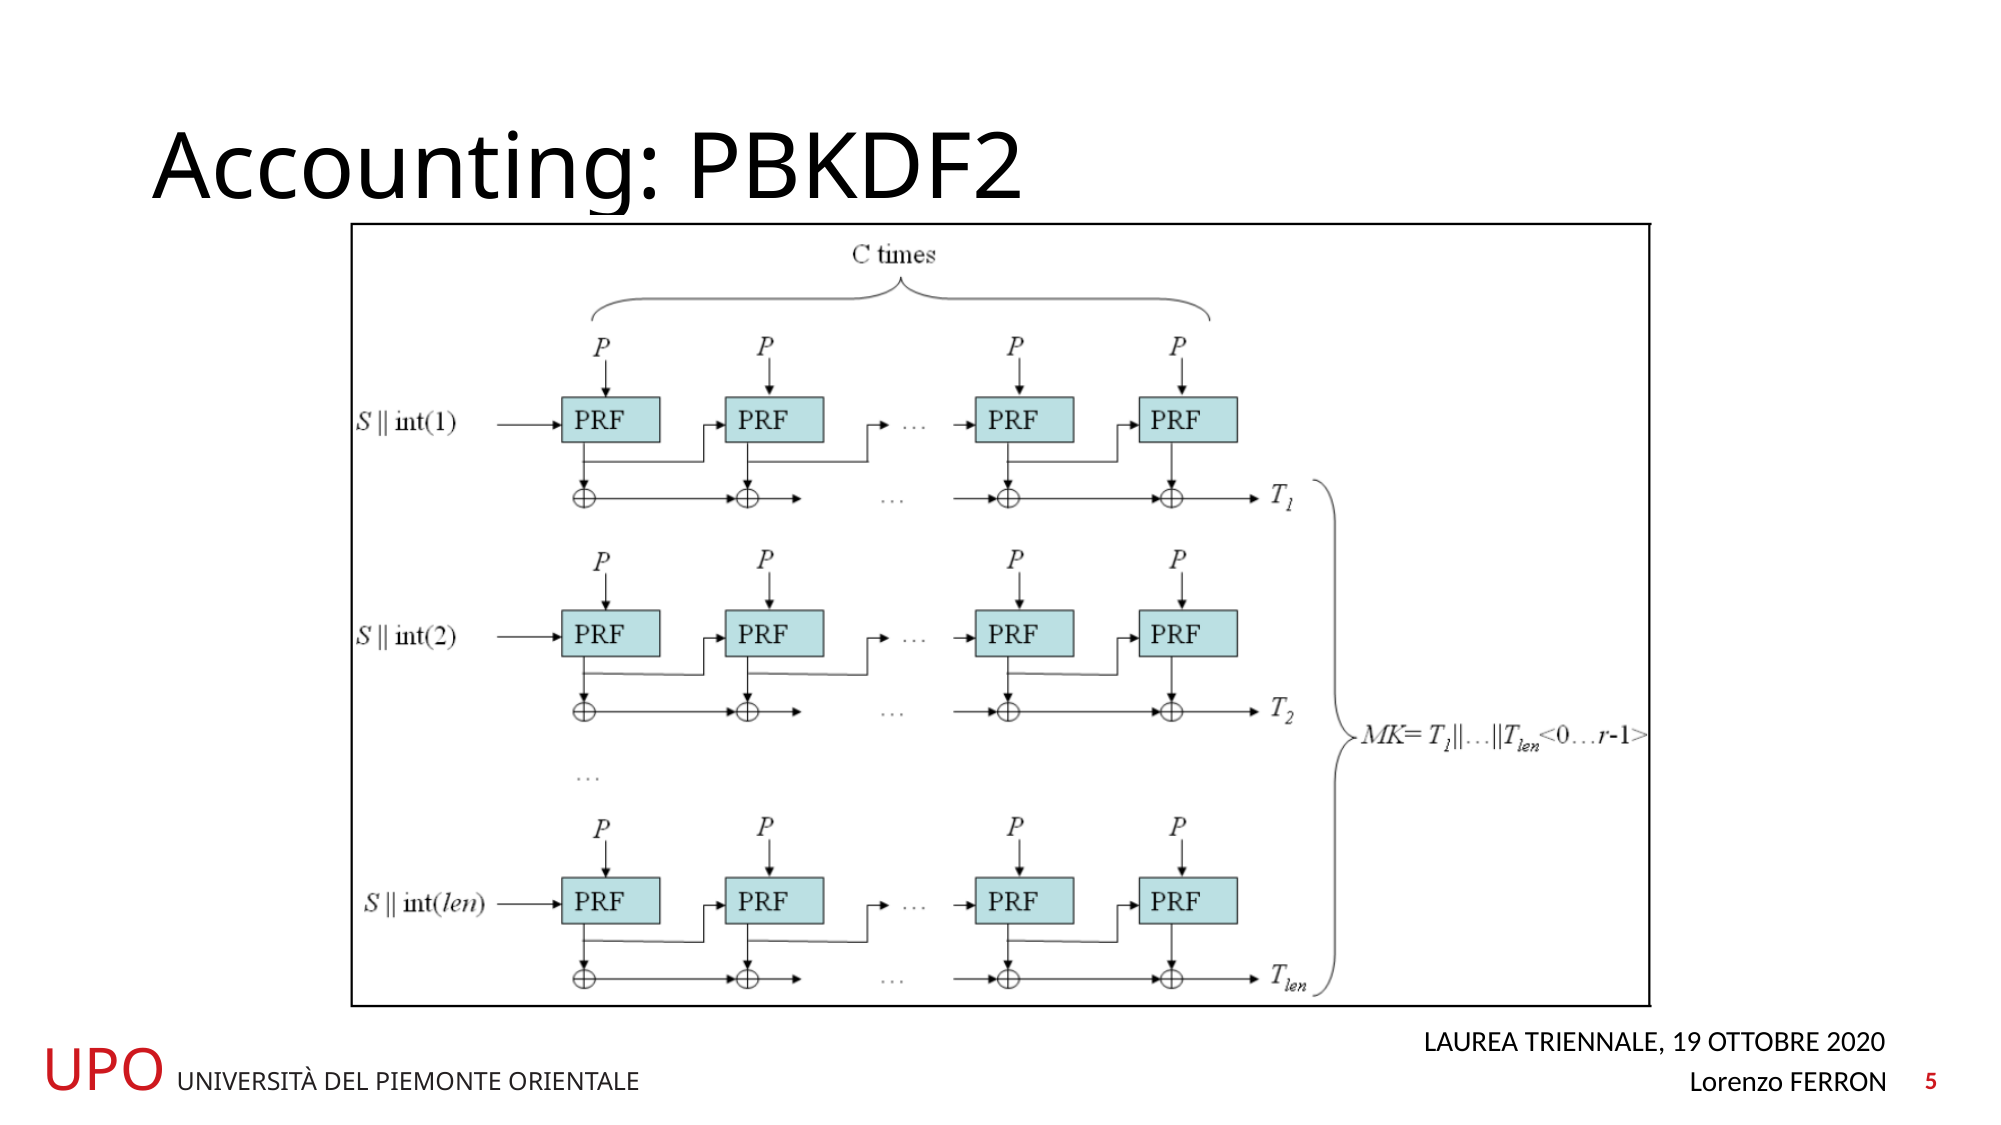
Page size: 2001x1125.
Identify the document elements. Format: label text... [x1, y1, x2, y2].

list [345, 215, 1655, 1014]
slide_number 5 [1909, 1057, 1953, 1103]
title Accounting: PBKDF2 [137, 59, 1863, 278]
